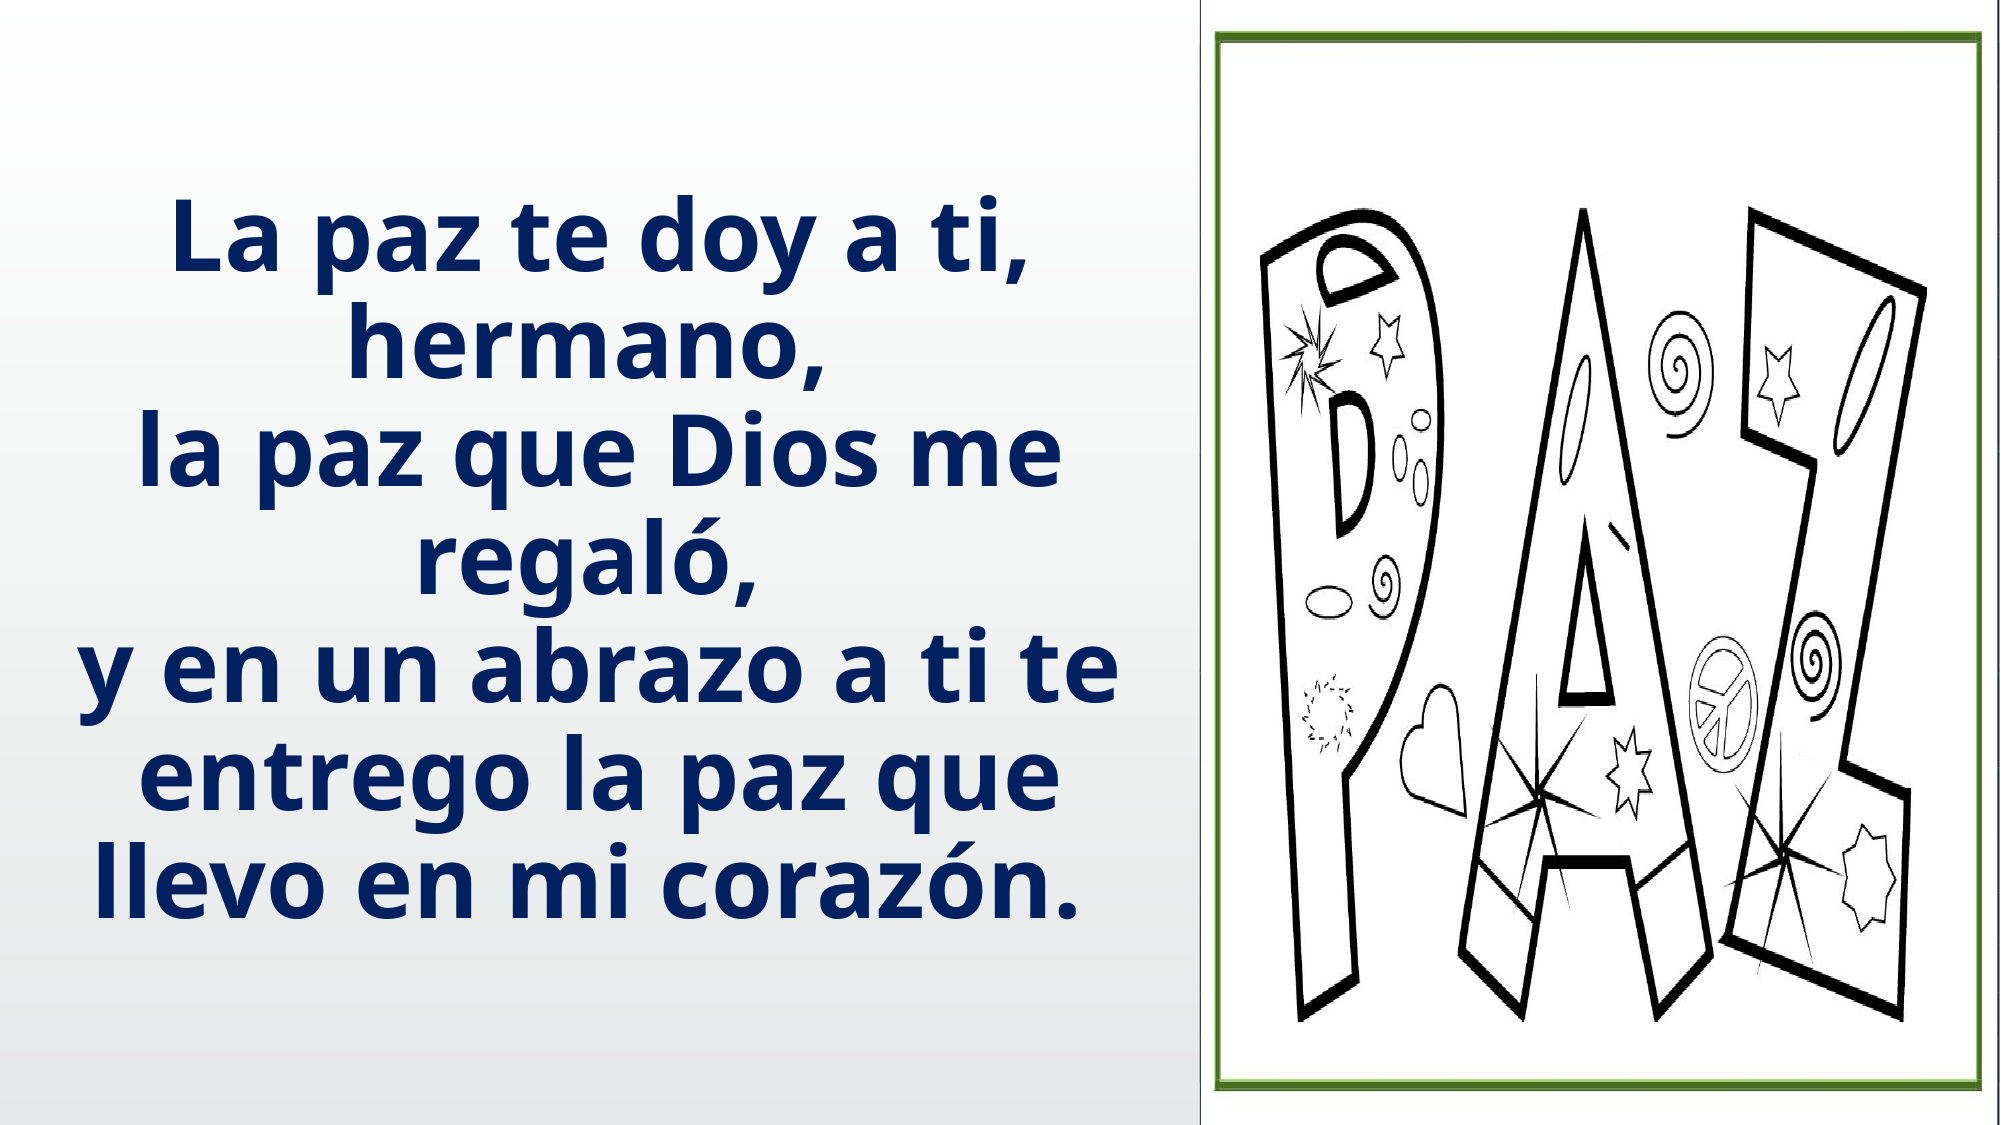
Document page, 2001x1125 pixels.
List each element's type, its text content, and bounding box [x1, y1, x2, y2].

title La paz te doy a ti, hermano, la paz que Dios me regaló, y en un abrazo a ti te entrego la paz que llevo en mi corazón. [0, 0, 1200, 1125]
picture [1200, 0, 1998, 1125]
